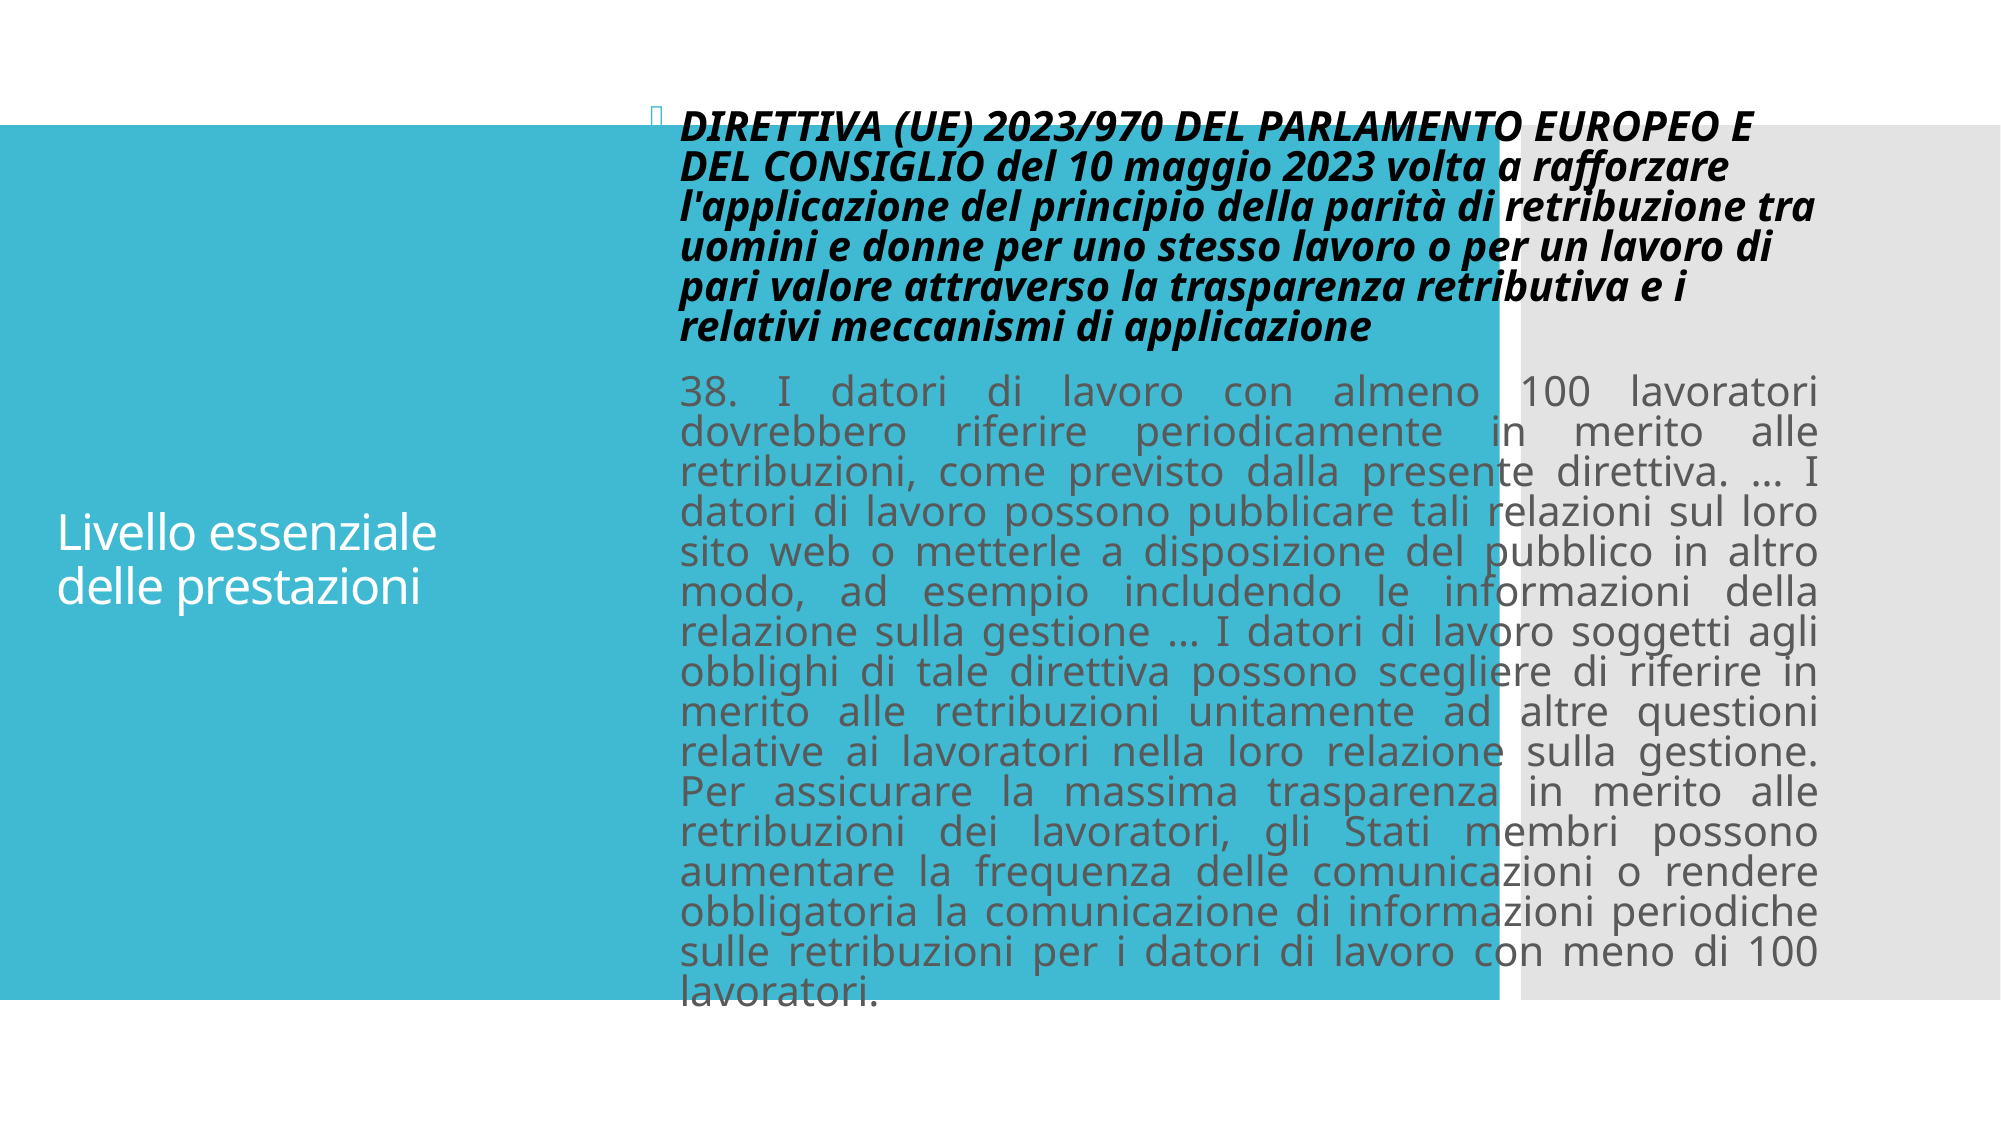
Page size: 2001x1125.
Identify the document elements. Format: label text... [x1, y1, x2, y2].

list DIRETTIVA (UE) 2023/970 DEL PARLAMENTO EUROPEO E DEL CONSIGLIO del 10 maggio 2023 volta a rafforzare l'applicazione del principio della parità di retribuzione tra uomini e donne per uno stesso lavoro o per un lavoro di pari valore attraverso la trasparenza retributiva e i relativi meccanismi di applicazione 38. I datori di lavoro con almeno 100 lavoratori dovrebbero riferire periodicamente in merito alle retribuzioni, come previsto dalla presente direttiva. … I datori di lavoro possono pubblicare tali relazioni sul loro sito web o metterle a disposizione del pubblico in altro modo, ad esempio includendo le informazioni della relazione sulla gestione … I datori di lavoro soggetti agli obblighi di tale direttiva possono scegliere di riferire in merito alle retribuzioni unitamente ad altre questioni relative ai lavoratori nella loro relazione sulla gestione. Per assicurare la massima trasparenza in merito alle retribuzioni dei lavoratori, gli Stati membri possono aumentare la frequenza delle comunicazioni o rendere obbligatoria la comunicazione di informazioni periodiche sulle retribuzioni per i datori di lavoro con meno di 100 lavoratori. [634, 141, 1835, 982]
title Livello essenziale delle prestazioni [41, 184, 525, 939]
